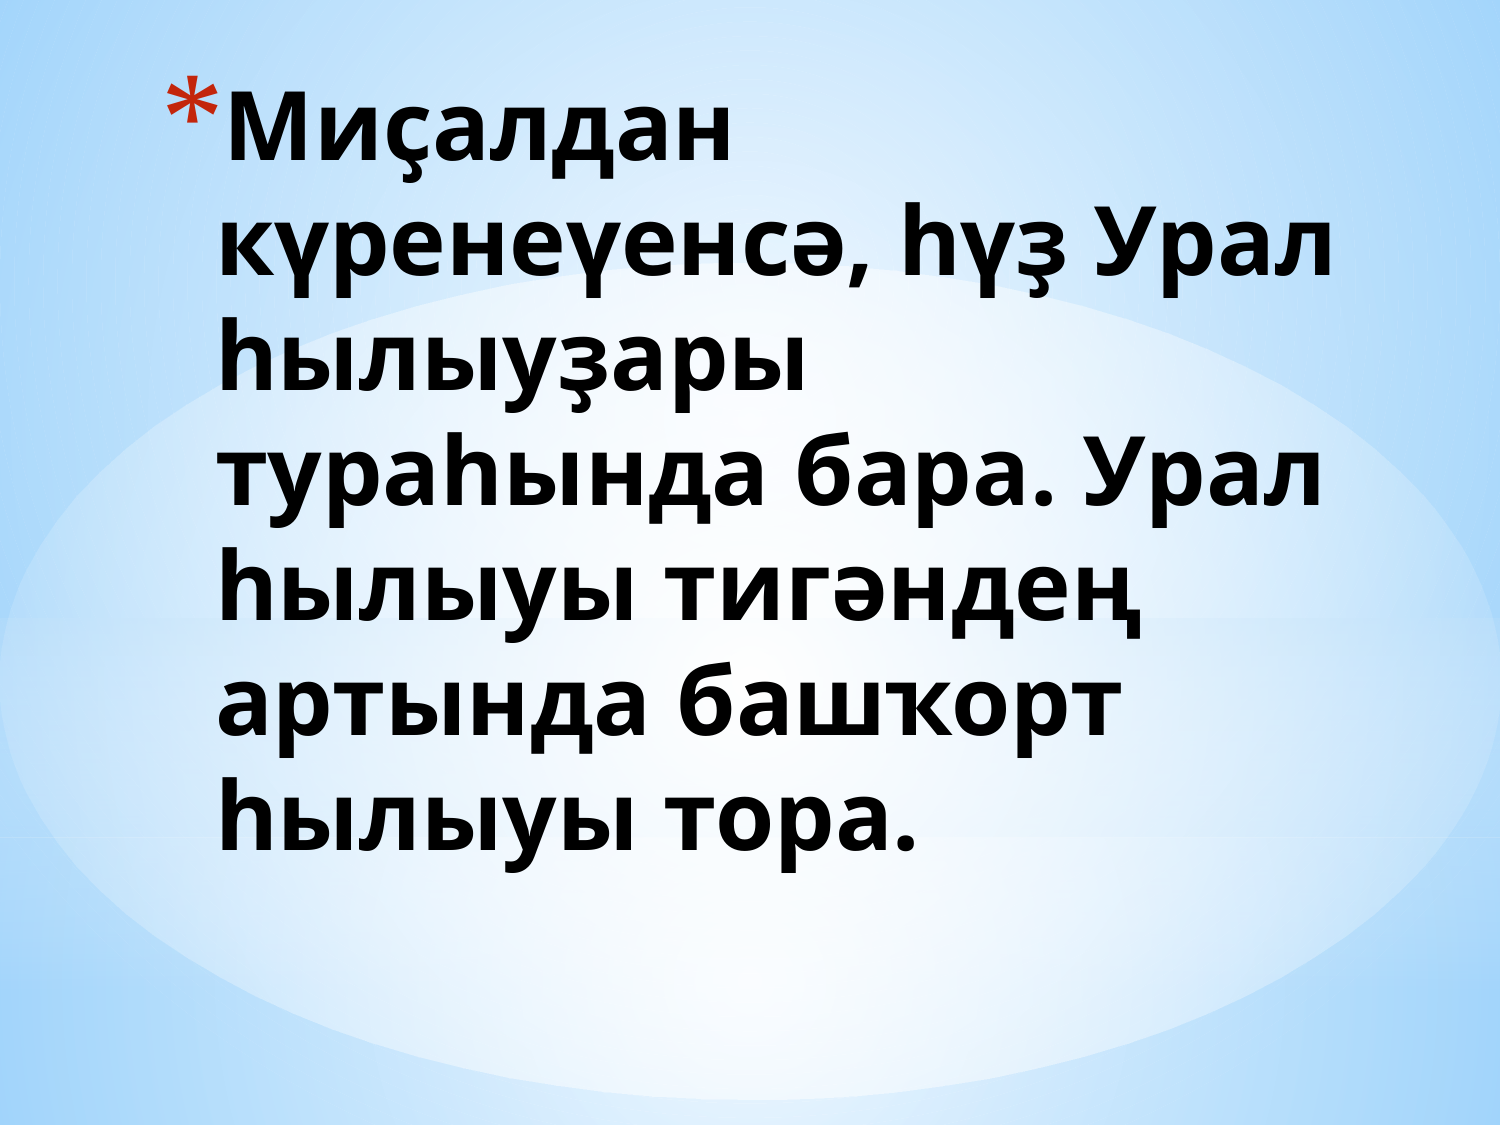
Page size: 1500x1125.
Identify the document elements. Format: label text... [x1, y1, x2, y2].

title Миҫалдан күренеүенсә, һүҙ Урал һылыуҙары тураһында бара. Урал һылыуы тигәндең артында башҡорт һылыуы тора. [147, 57, 1363, 1047]
